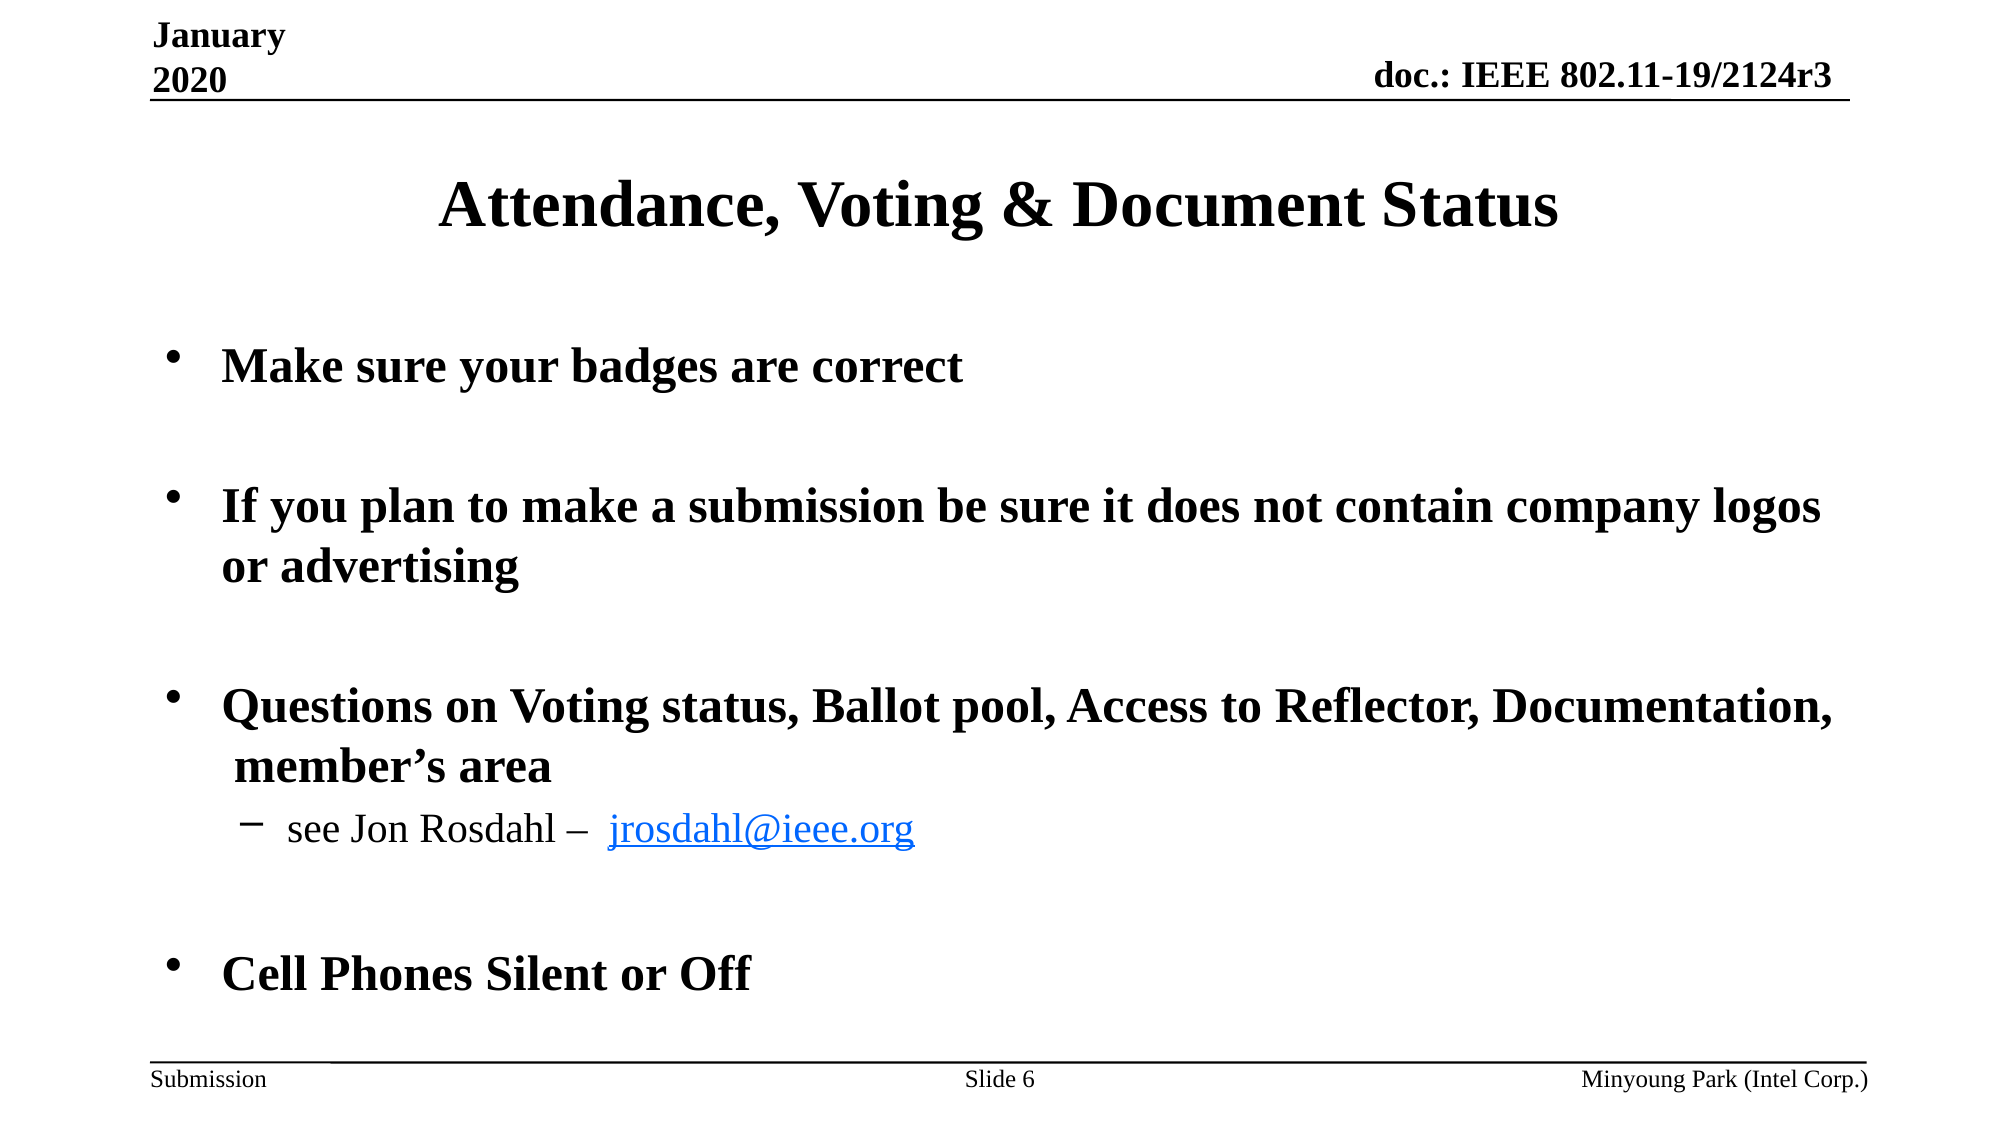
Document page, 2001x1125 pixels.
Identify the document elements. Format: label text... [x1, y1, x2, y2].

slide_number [152, 54, 347, 101]
list Make sure your badges are correct If you plan to make a submission be sure it does not contain company logos or advertising Questions on Voting status, Ballot pool, Access to Reflector, Documentation, member’s area see Jon Rosdahl – jrosdahl@ieee.org Cell Phones Silent or Off [150, 324, 1850, 1000]
footer Minyoung Park (Intel Corp.) [1266, 1061, 1869, 1093]
slide_number Slide 6 [964, 1061, 1036, 1093]
title Attendance, Voting & Document Status [150, 112, 1850, 288]
